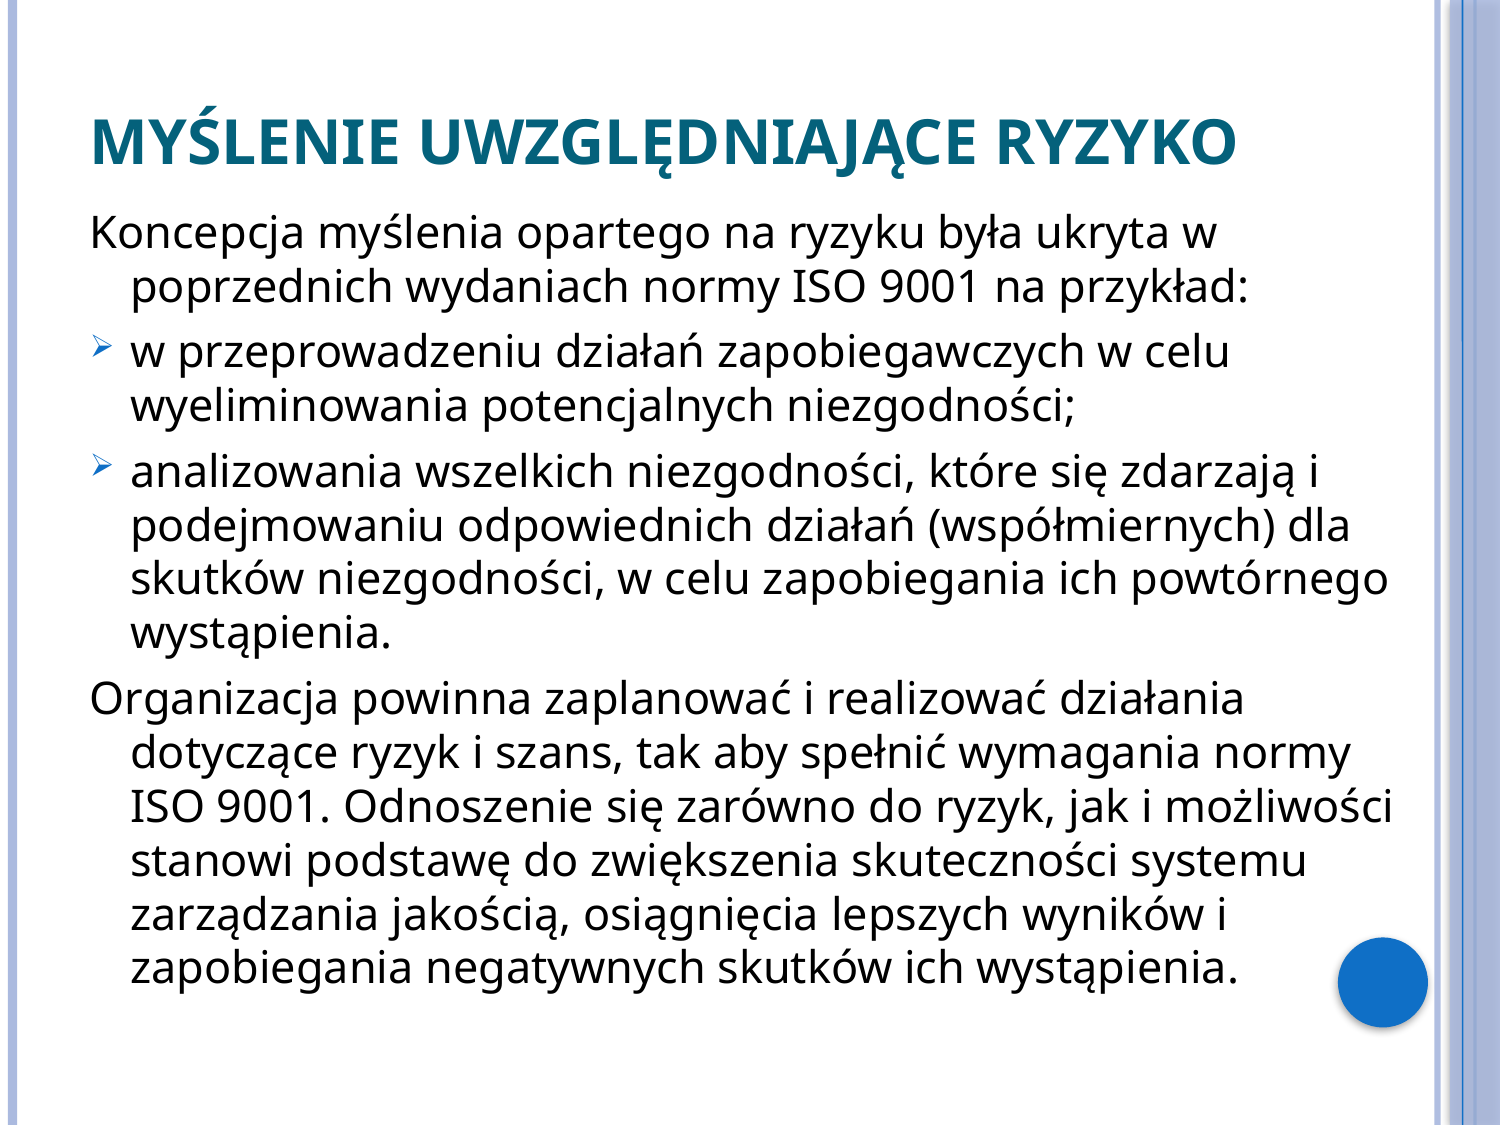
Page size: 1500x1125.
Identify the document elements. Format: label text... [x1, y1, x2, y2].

title Myślenie uwzględniające ryzyko [75, 45, 1300, 185]
list Koncepcja myślenia opartego na ryzyku była ukryta w poprzednich wydaniach normy ISO 9001 na przykład: w przeprowadzeniu działań zapobiegawczych w celu wyeliminowania potencjalnych niezgodności; analizowania wszelkich niezgodności, które się zdarzają i podejmowaniu odpowiednich działań (współmiernych) dla skutków niezgodności, w celu zapobiegania ich powtórnego wystąpienia. Organizacja powinna zaplanować i realizować działania dotyczące ryzyk i szans, tak aby spełnić wymagania normy ISO 9001. Odnoszenie się zarówno do ryzyk, jak i możliwości stanowi podstawę do zwiększenia skuteczności systemu zarządzania jakością, osiągnięcia lepszych wyników i zapobiegania negatywnych skutków ich wystąpienia. [75, 196, 1412, 1062]
